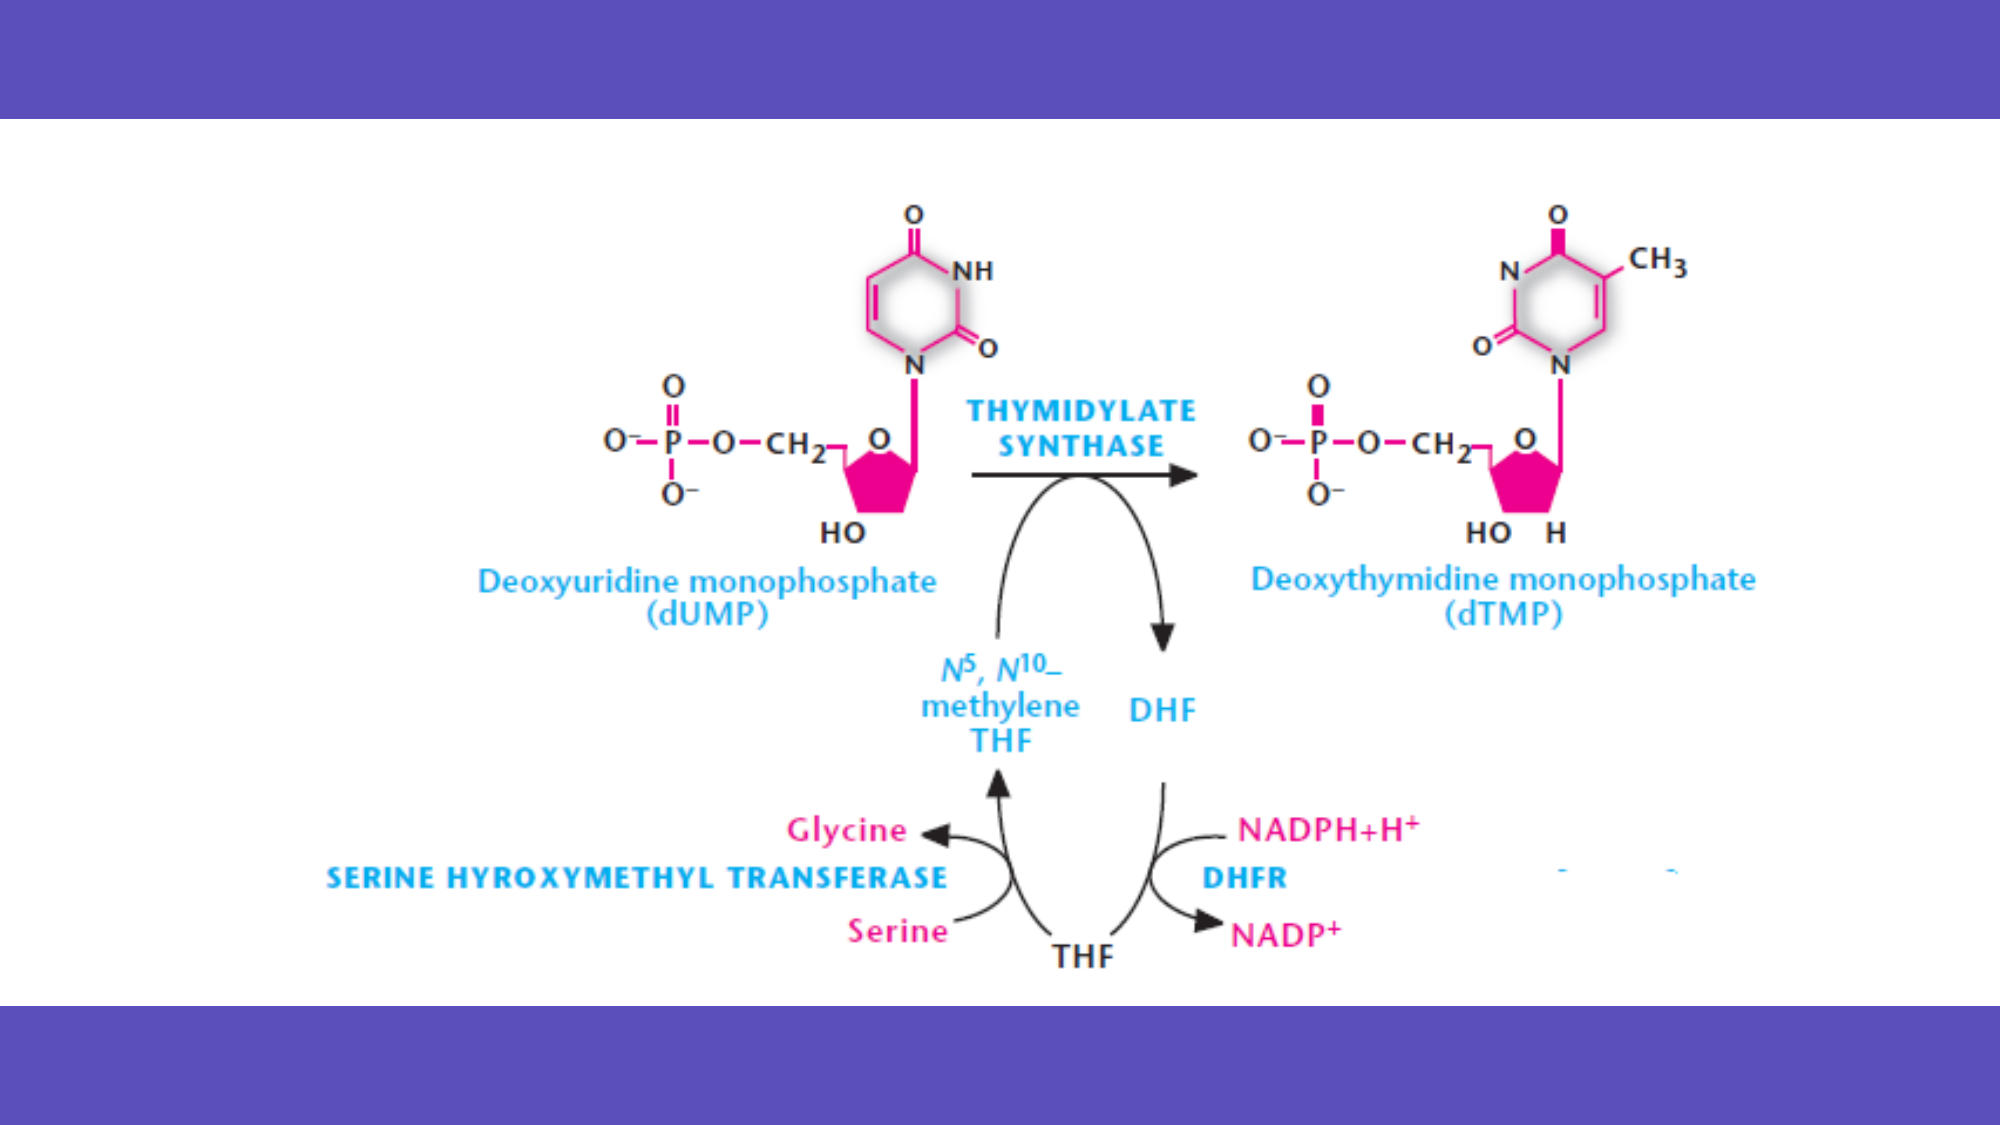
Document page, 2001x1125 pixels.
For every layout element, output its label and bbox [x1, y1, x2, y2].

picture [0, 0, 2000, 119]
picture [236, 133, 1852, 992]
picture [0, 1006, 2000, 1125]
